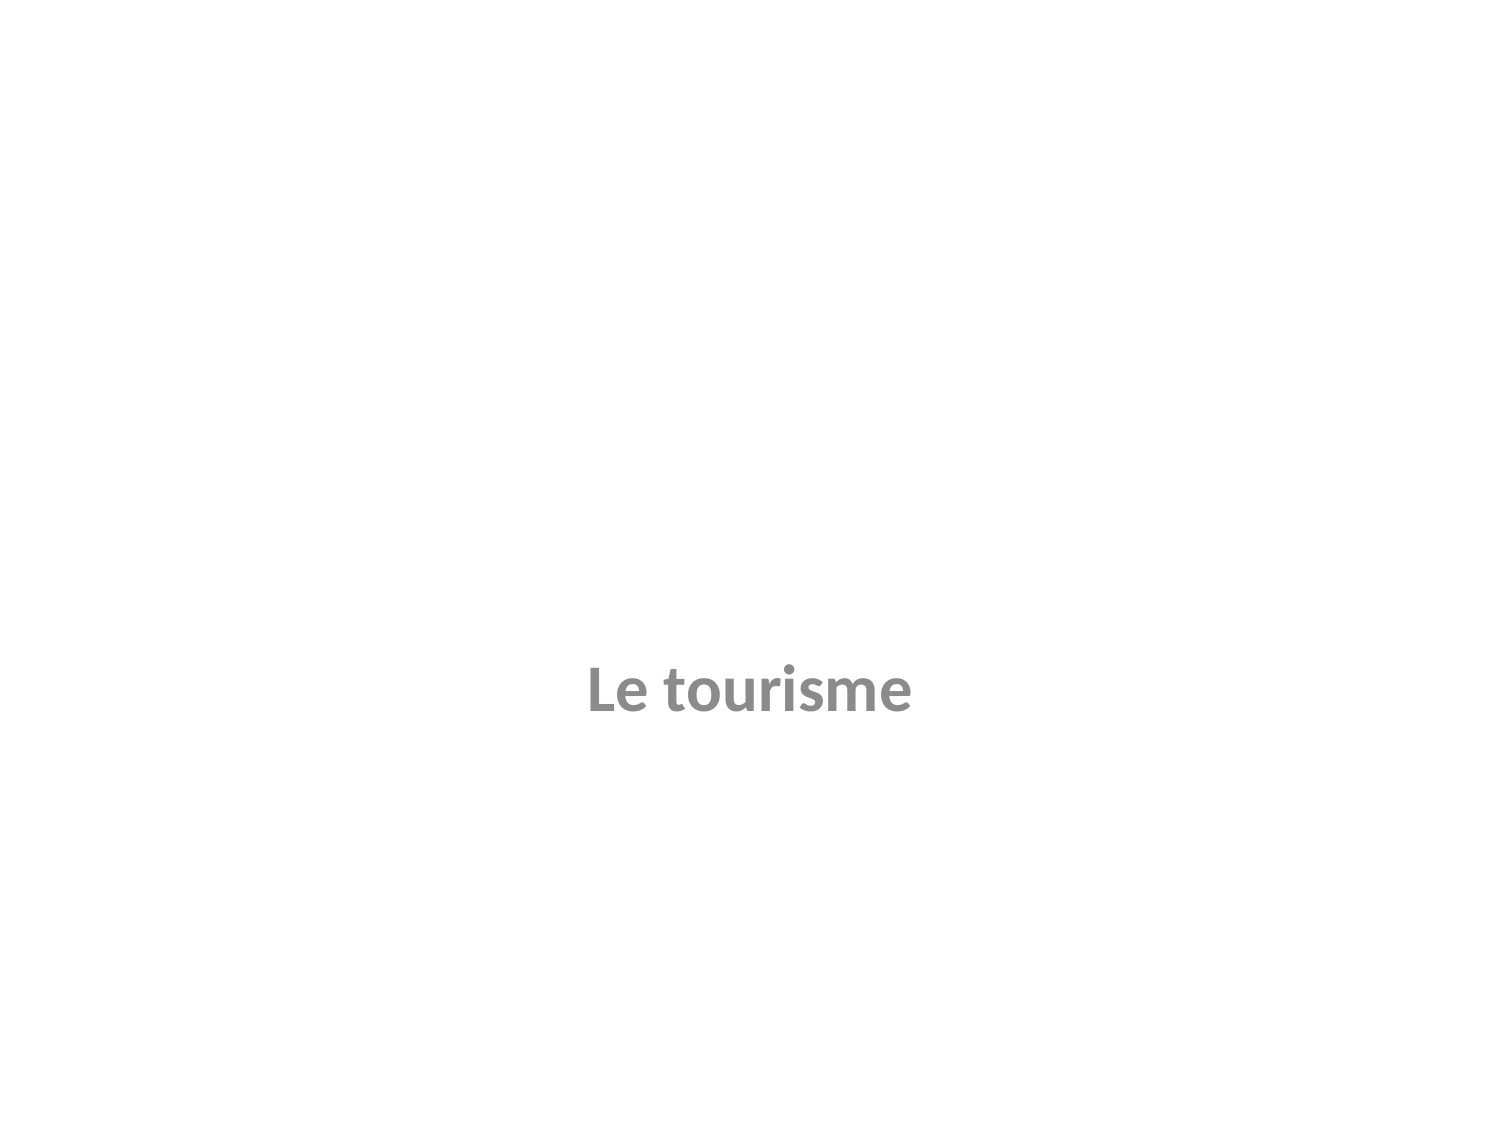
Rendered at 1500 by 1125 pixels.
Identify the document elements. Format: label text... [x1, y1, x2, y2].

subtitle Le tourisme [225, 637, 1275, 925]
